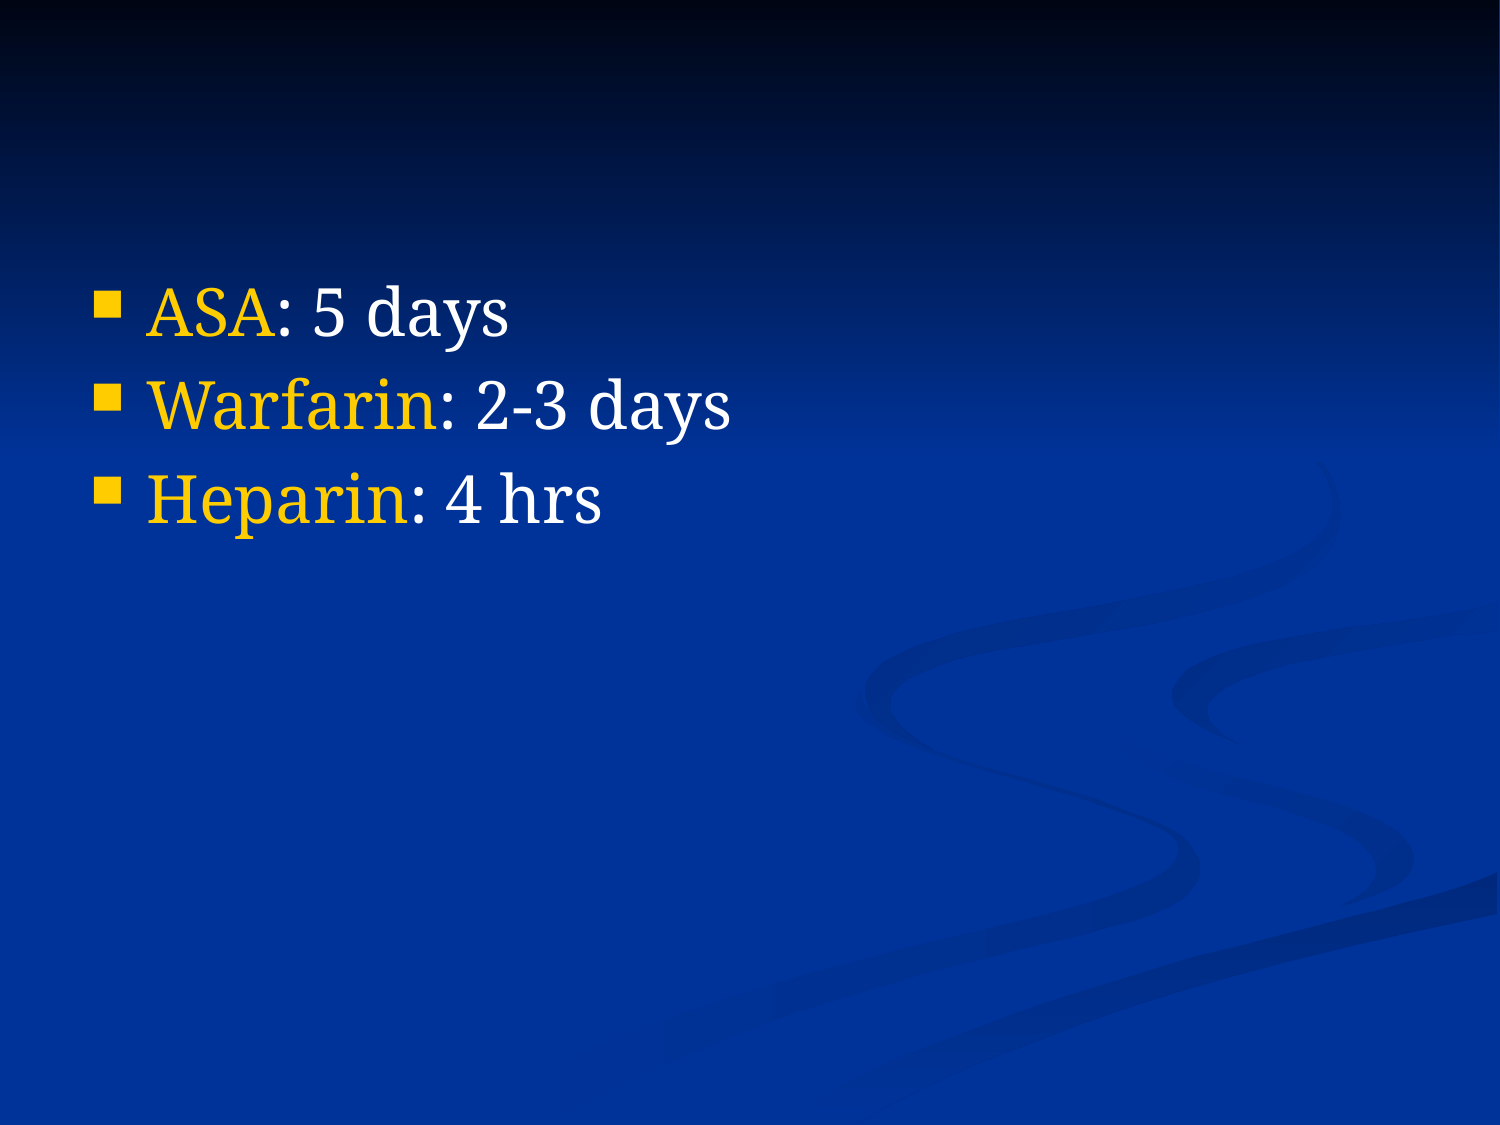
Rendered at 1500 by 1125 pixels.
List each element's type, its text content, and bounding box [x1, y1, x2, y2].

list ASA: 5 days Warfarin: 2-3 days Heparin: 4 hrs [74, 262, 1426, 1006]
